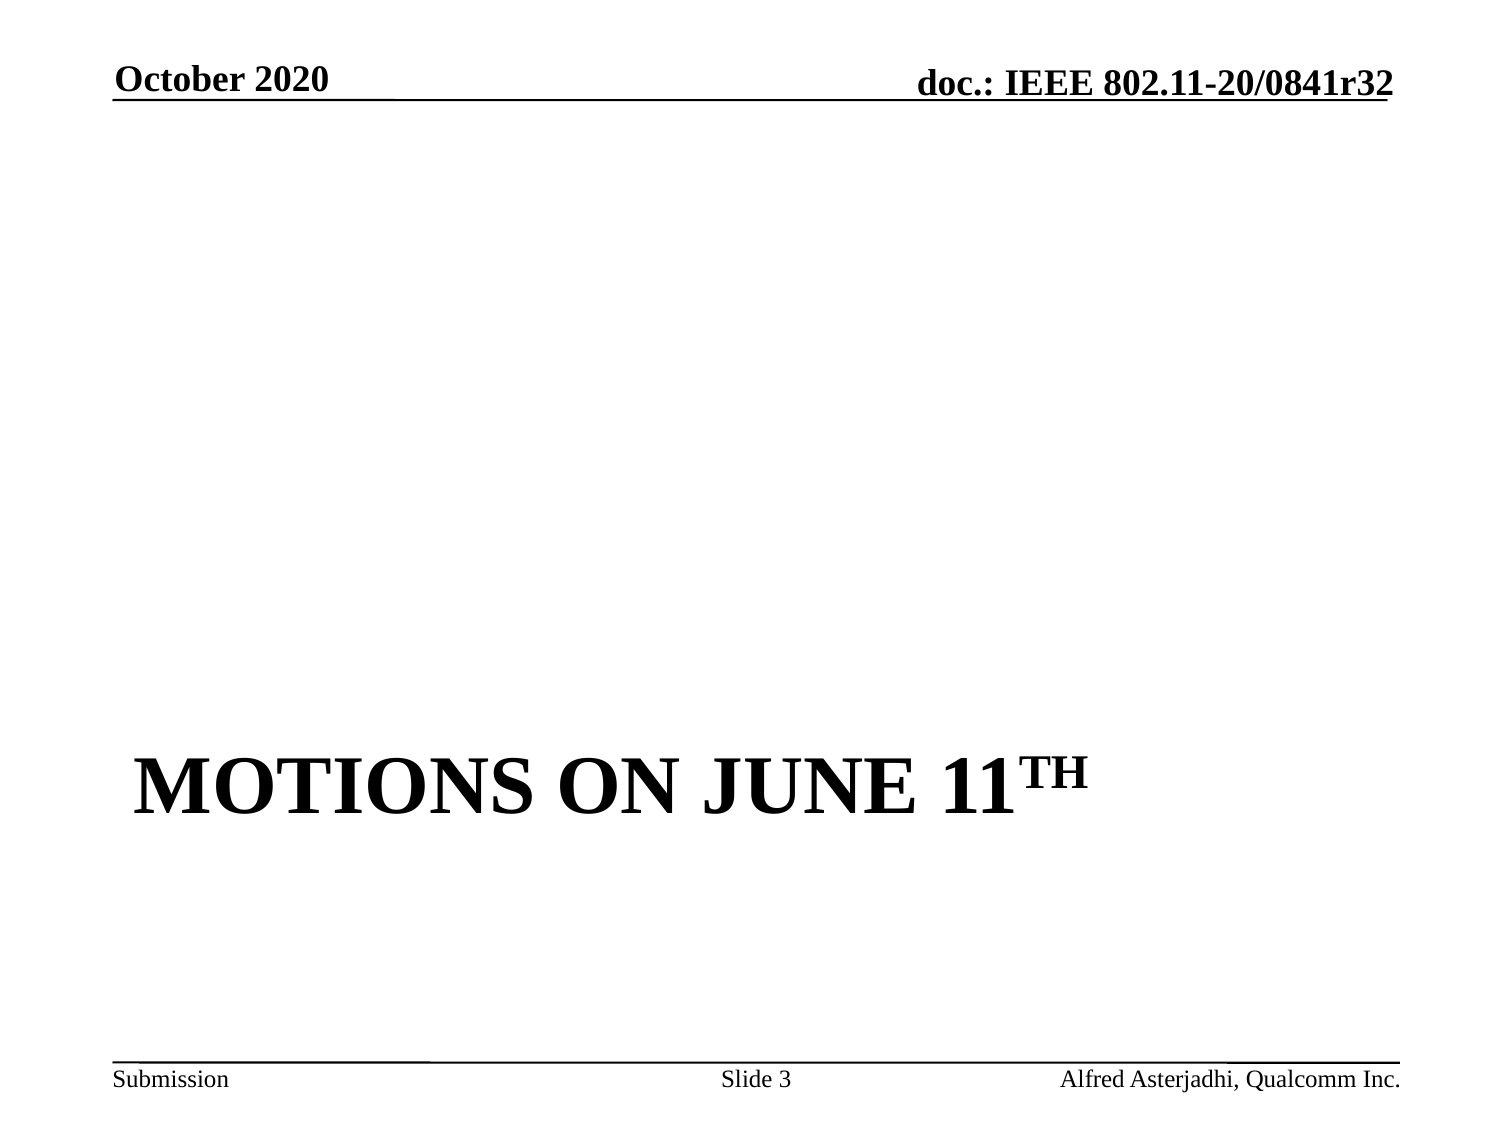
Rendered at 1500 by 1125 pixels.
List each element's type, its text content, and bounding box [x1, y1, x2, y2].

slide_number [114, 54, 423, 100]
title Motions on June 11th [118, 722, 1394, 947]
footer Alfred Asterjadhi, Qualcomm Inc. [878, 1061, 1402, 1093]
slide_number Slide 3 [712, 1061, 800, 1123]
